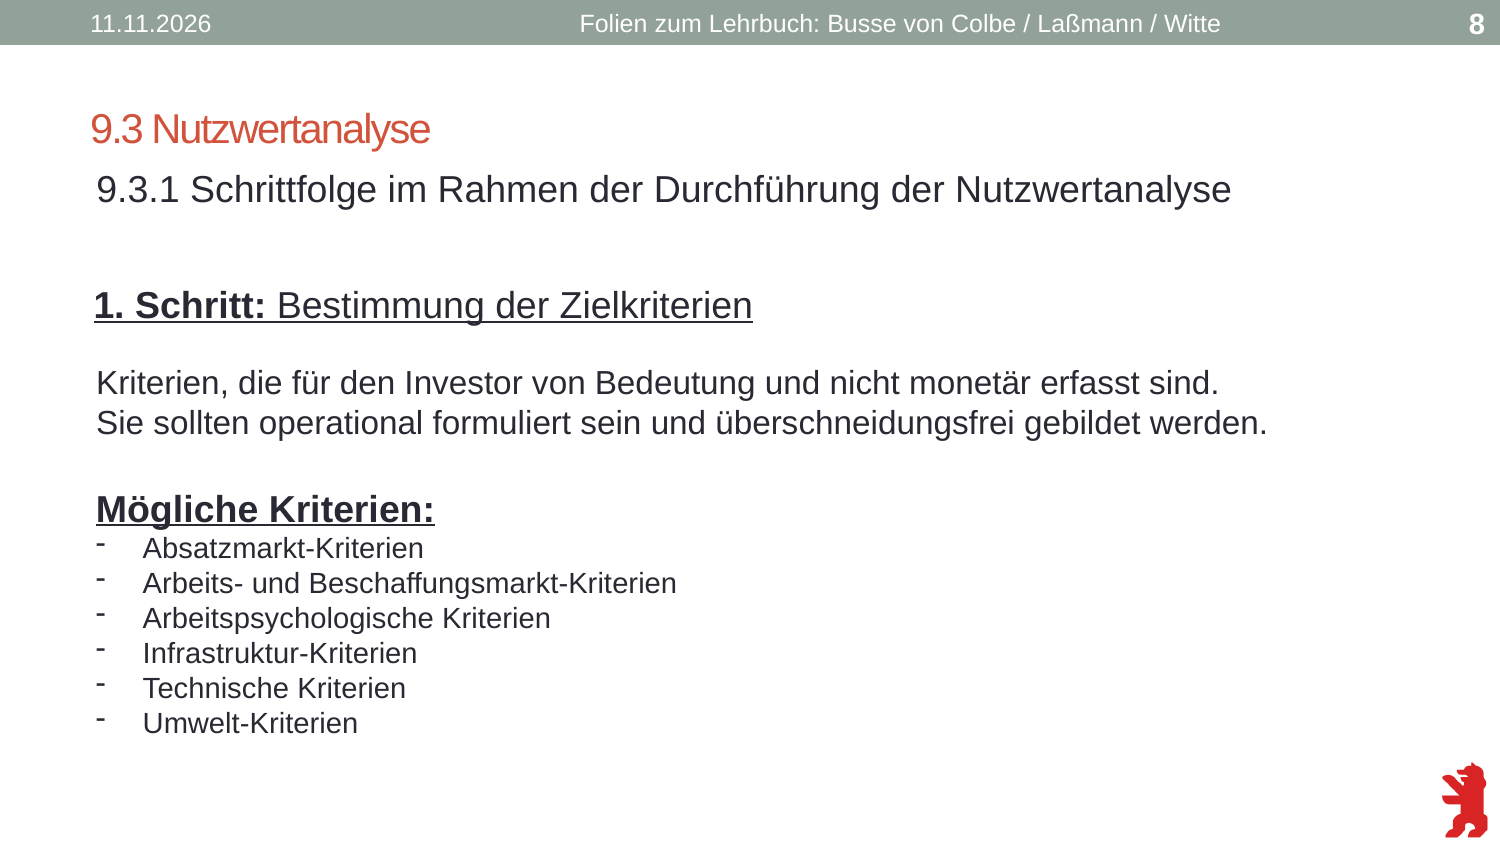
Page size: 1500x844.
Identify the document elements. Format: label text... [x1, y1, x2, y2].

text_box Mögliche Kriterien: Absatzmarkt-Kriterien Arbeits- und Beschaffungsmarkt-Kriterien Arbeitspsychologische Kriterien Infrastruktur-Kriterien Technische Kriterien Umwelt-Kriterien [81, 477, 694, 747]
text_box 9.3.1 Schrittfolge im Rahmen der Durchführung der Nutzwertanalyse [81, 157, 1248, 217]
footer Folien zum Lehrbuch: Busse von Colbe / Laßmann / Witte [562, 2, 1238, 43]
slide_number 8 [1325, 2, 1500, 43]
text_box Kriterien, die für den Investor von Bedeutung und nicht monetär erfasst sind. Sie sollten operational formuliert sein und überschneidungsfrei gebildet werden. [81, 353, 1295, 449]
text_box 1. Schritt: Bestimmung der Zielkriterien [78, 274, 769, 334]
picture [1434, 760, 1500, 844]
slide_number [75, 2, 550, 43]
title 9.3 Nutzwertanalyse [75, 65, 1500, 188]
